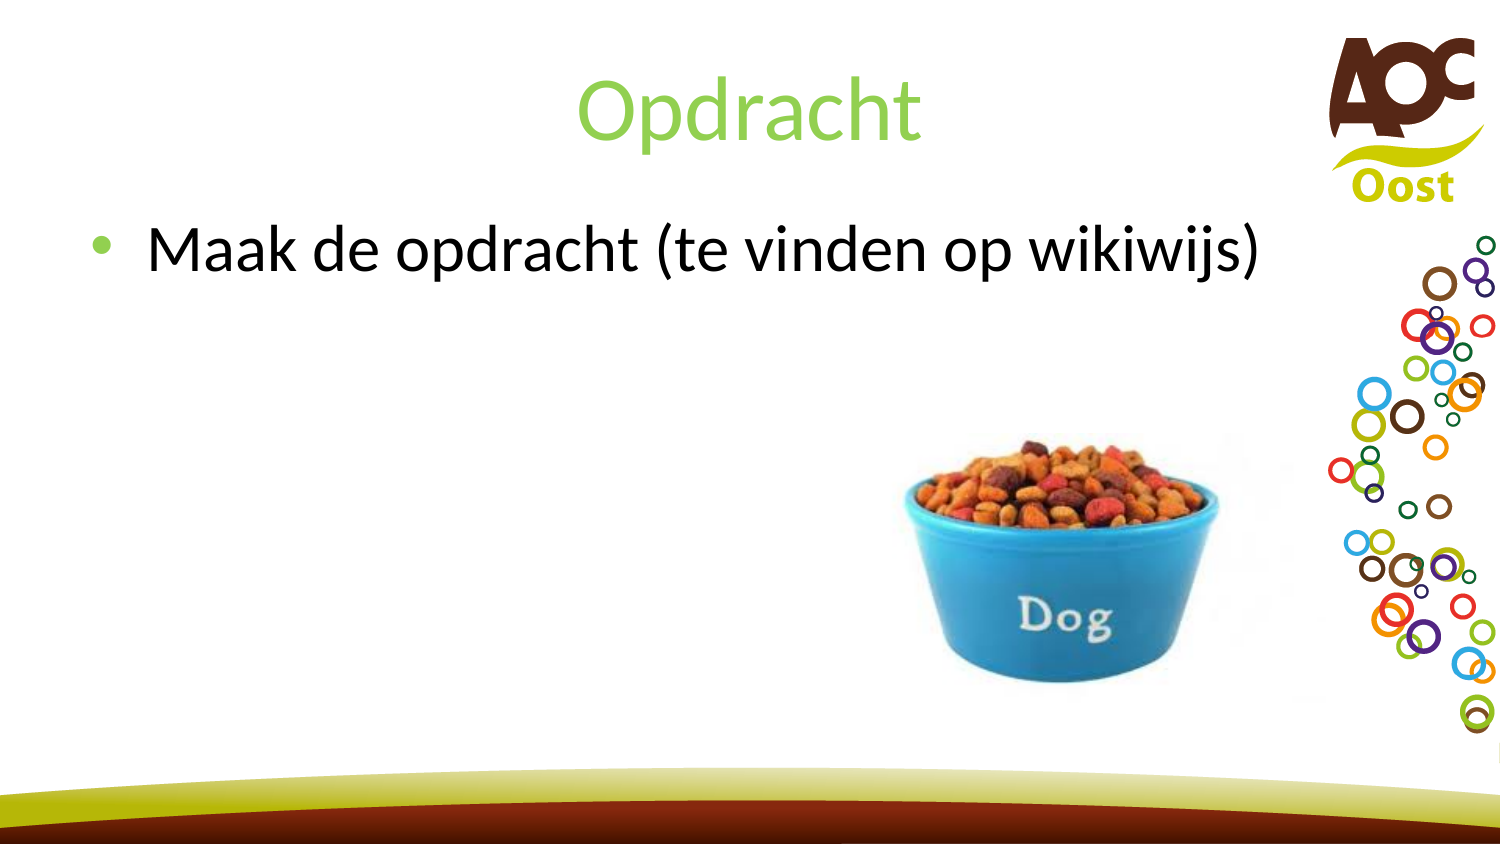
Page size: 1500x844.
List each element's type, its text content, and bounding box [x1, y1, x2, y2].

list Maak de opdracht (te vinden op wikiwijs) [75, 196, 1425, 754]
picture [0, 0, 1500, 844]
title Opdracht [75, 33, 1425, 175]
